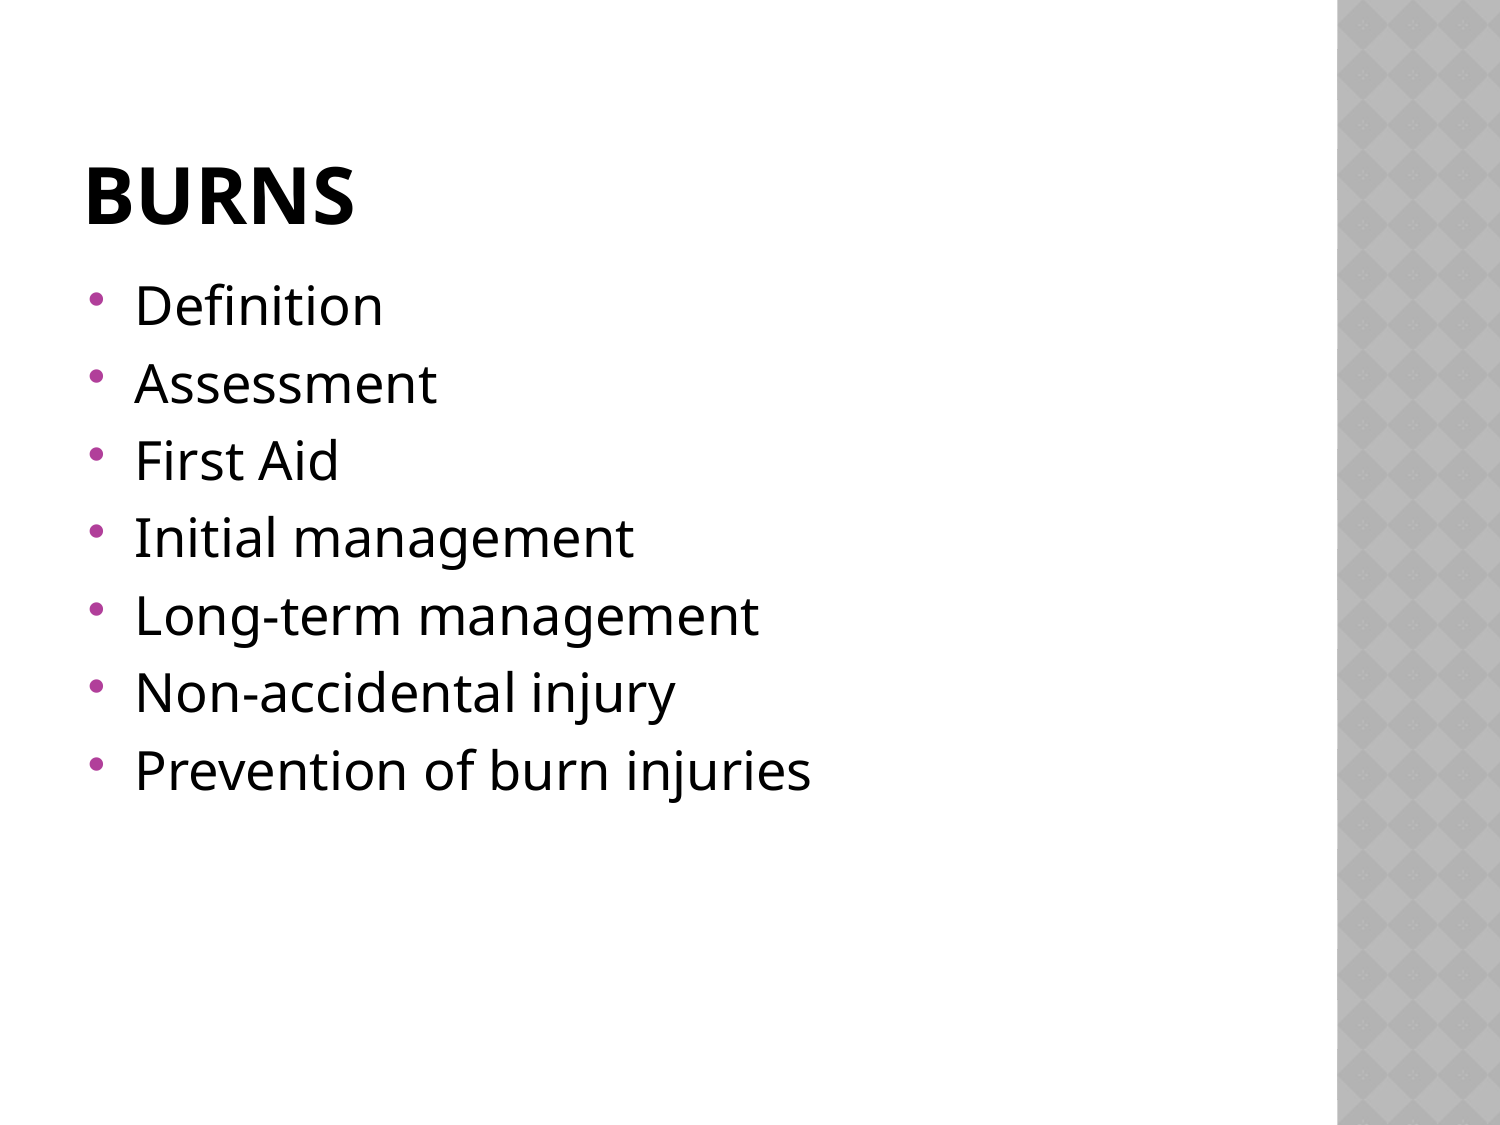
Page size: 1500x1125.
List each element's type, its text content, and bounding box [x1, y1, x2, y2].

list Definition Assessment First Aid Initial management Long-term management Non-accidental injury Prevention of burn injuries [75, 264, 1263, 1059]
title Burns [75, 52, 1263, 240]
